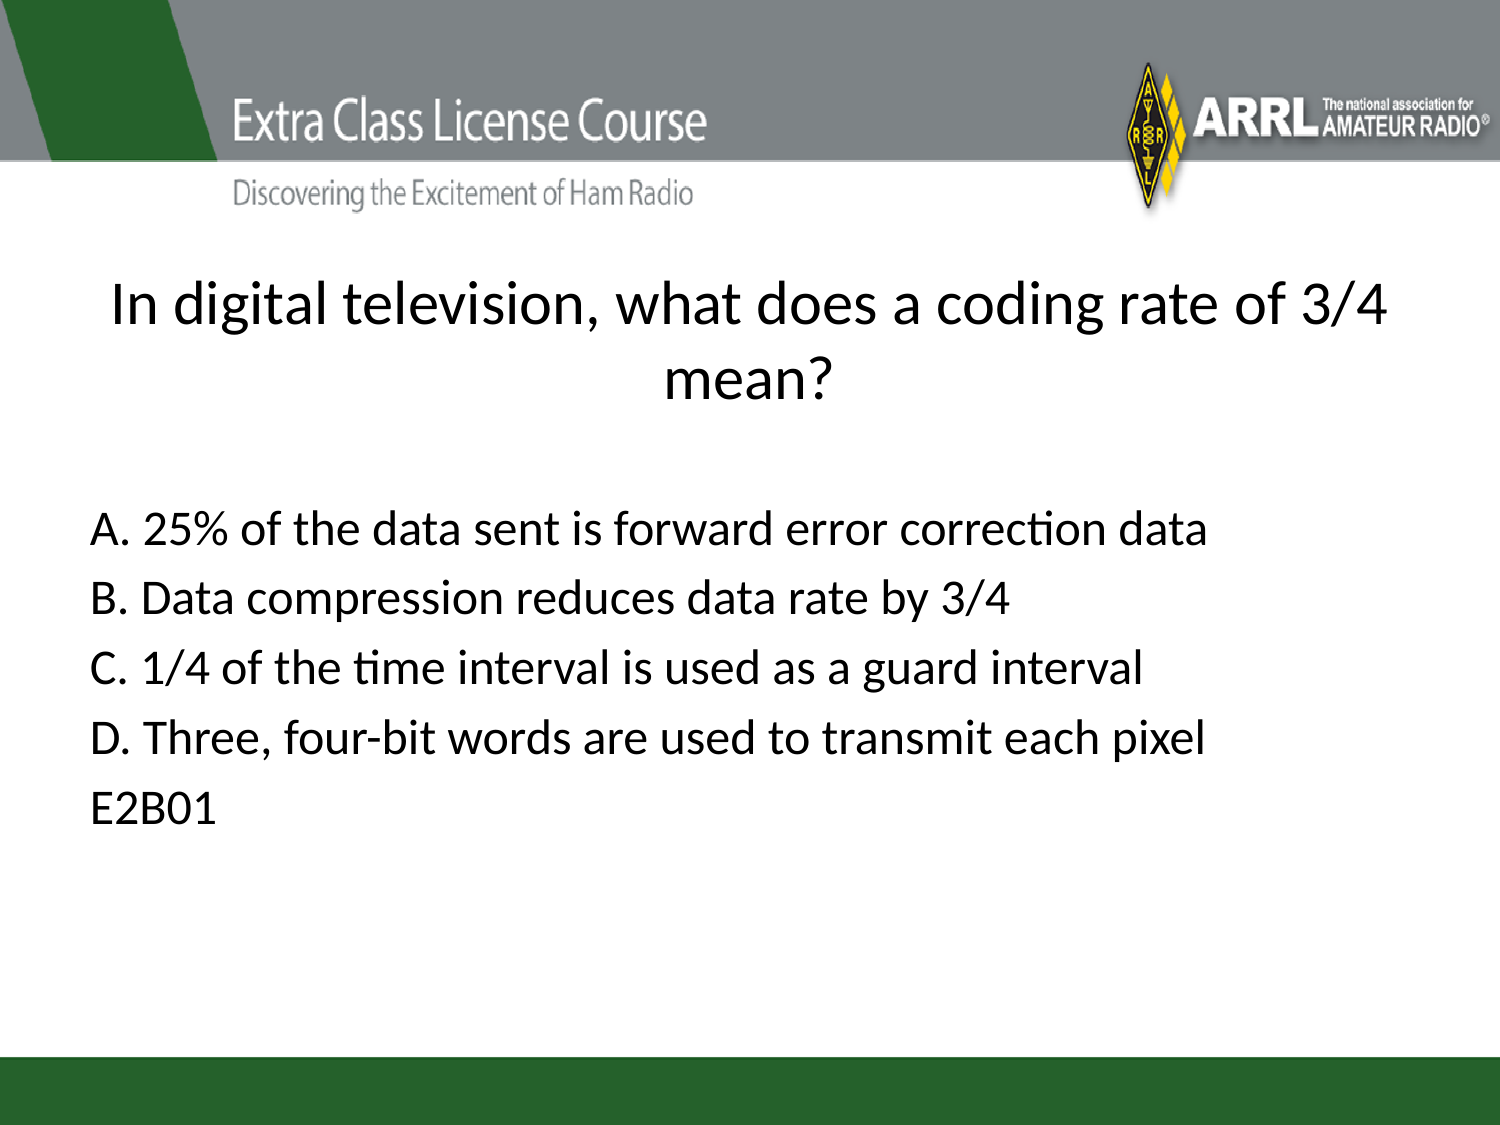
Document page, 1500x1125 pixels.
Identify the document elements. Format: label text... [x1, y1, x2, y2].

title In digital television, what does a coding rate of 3/4 mean? [75, 254, 1425, 435]
list A. 25% of the data sent is forward error correction data B. Data compression reduces data rate by 3/4 C. 1/4 of the time interval is used as a guard interval D. Three, four-bit words are used to transmit each pixel E2B01 [75, 487, 1425, 1005]
picture [0, 0, 1500, 1125]
